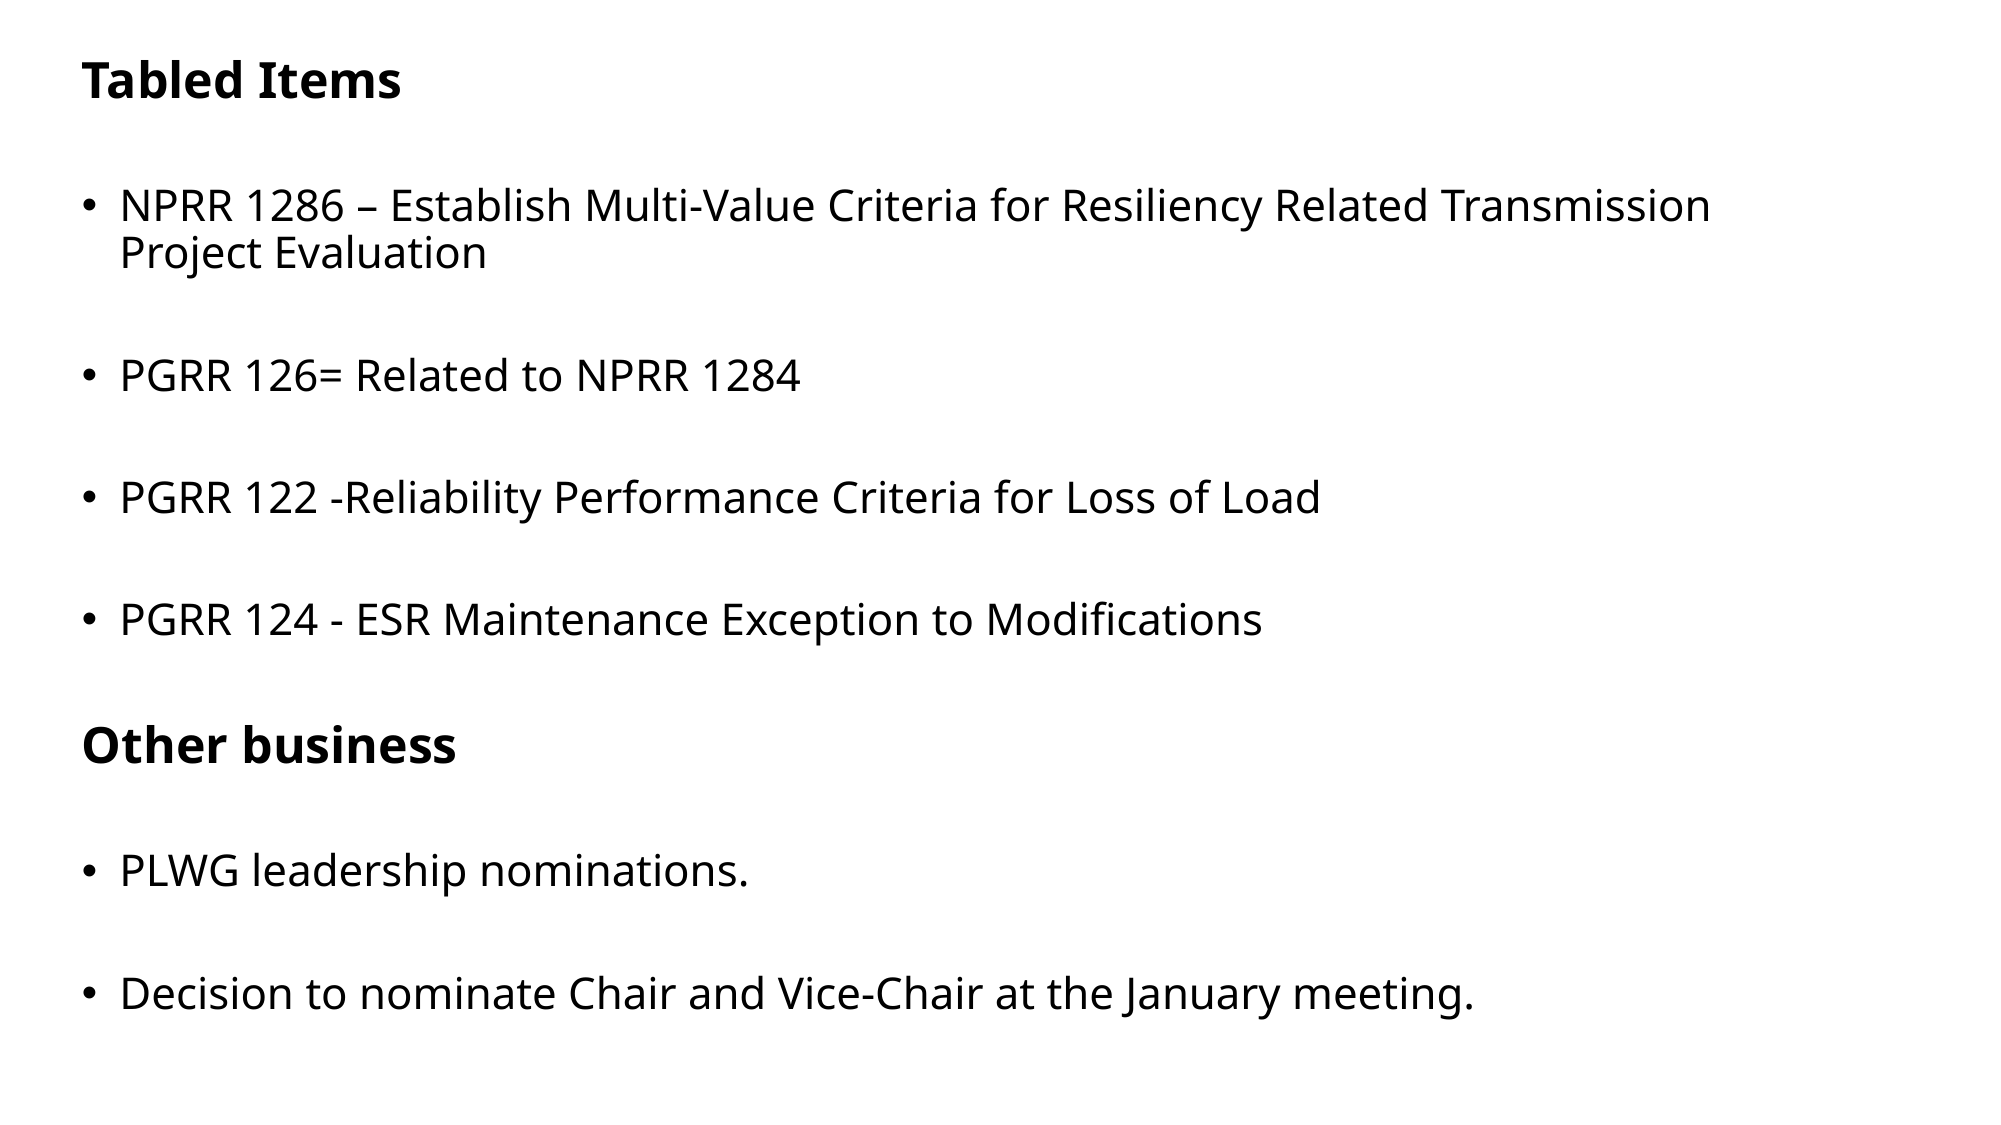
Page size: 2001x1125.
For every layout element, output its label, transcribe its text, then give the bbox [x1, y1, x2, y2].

list Tabled Items NPRR 1286 – Establish Multi-Value Criteria for Resiliency Related Transmission Project Evaluation PGRR 126= Related to NPRR 1284 PGRR 122 -Reliability Performance Criteria for Loss of Load PGRR 124 - ESR Maintenance Exception to Modifications Other business PLWG leadership nominations. Decision to nominate Chair and Vice-Chair at the January meeting. [66, 47, 1792, 1087]
